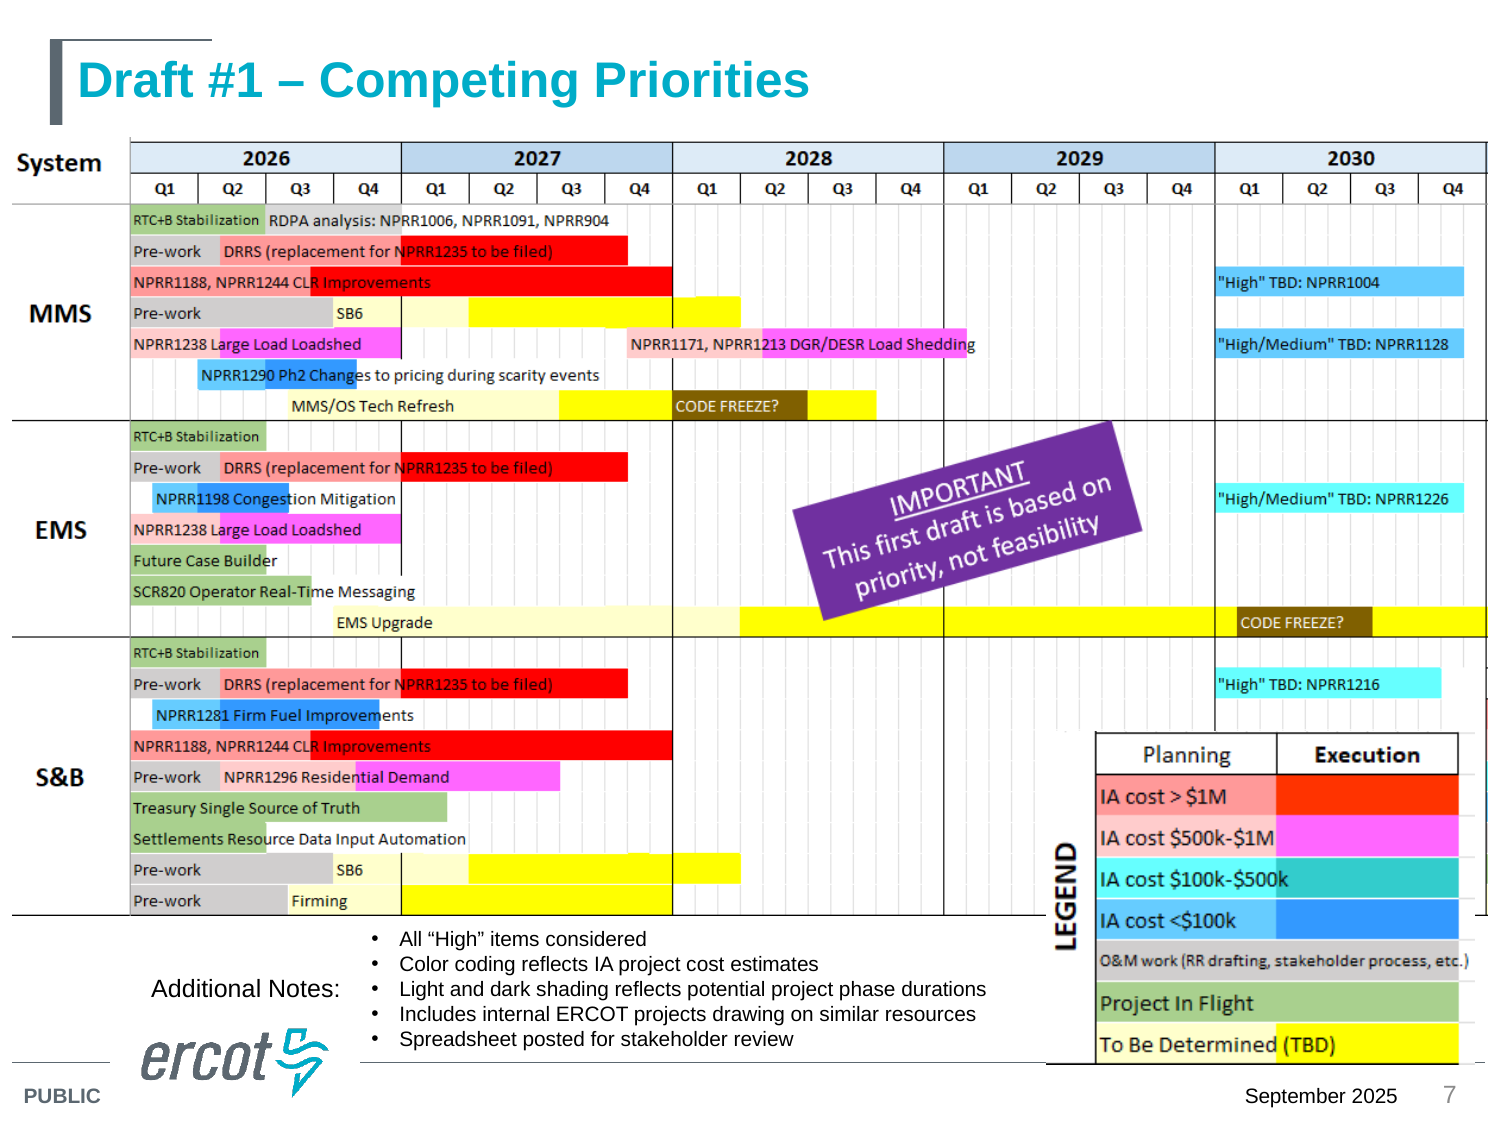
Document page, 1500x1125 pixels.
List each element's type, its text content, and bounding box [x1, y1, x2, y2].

text_box Additional Notes: [136, 965, 356, 1010]
slide_number 7 [1412, 1076, 1488, 1112]
title Draft #1 – Competing Priorities [62, 39, 1047, 125]
text_box All “High” items considered Color coding reflects IA project cost estimates Light and dark shading reflects potential project phase durations Includes internal ERCOT projects drawing on similar resources Spreadsheet posted for stakeholder review [356, 926, 1010, 1059]
picture [137, 1024, 332, 1100]
picture [12, 137, 1489, 1065]
